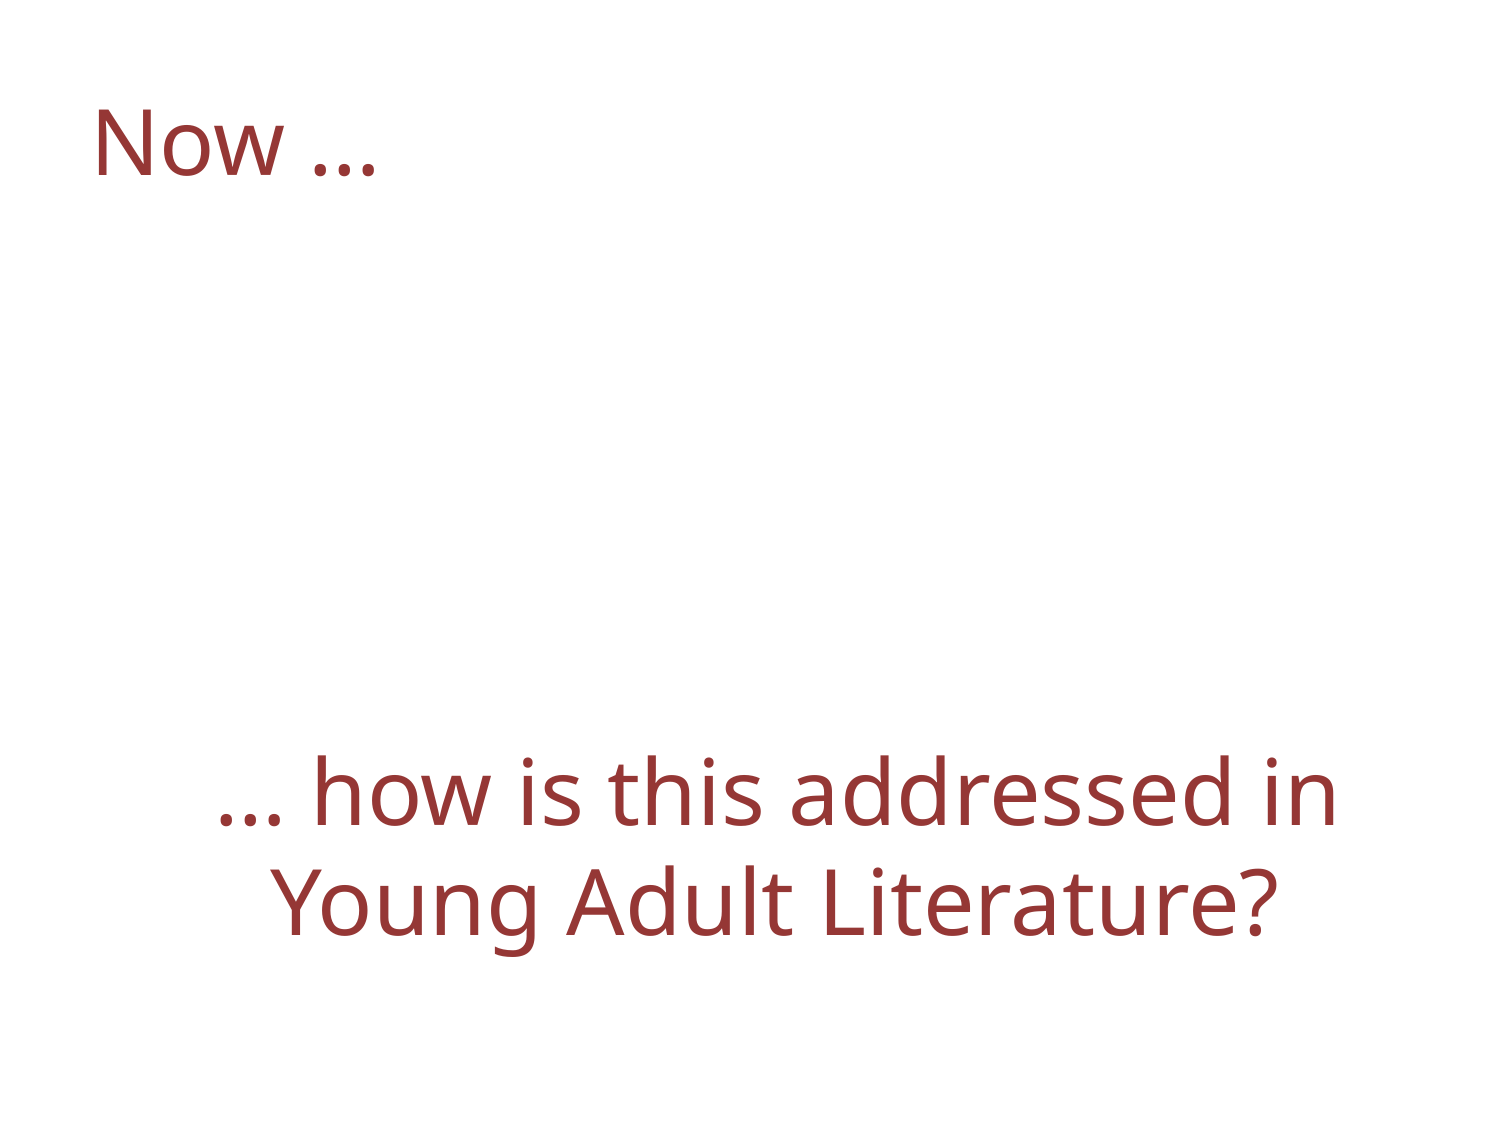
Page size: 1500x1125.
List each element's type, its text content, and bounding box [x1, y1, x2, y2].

title Now … [75, 45, 1425, 233]
list … how is this addressed in Young Adult Literature? [199, 726, 1425, 968]
